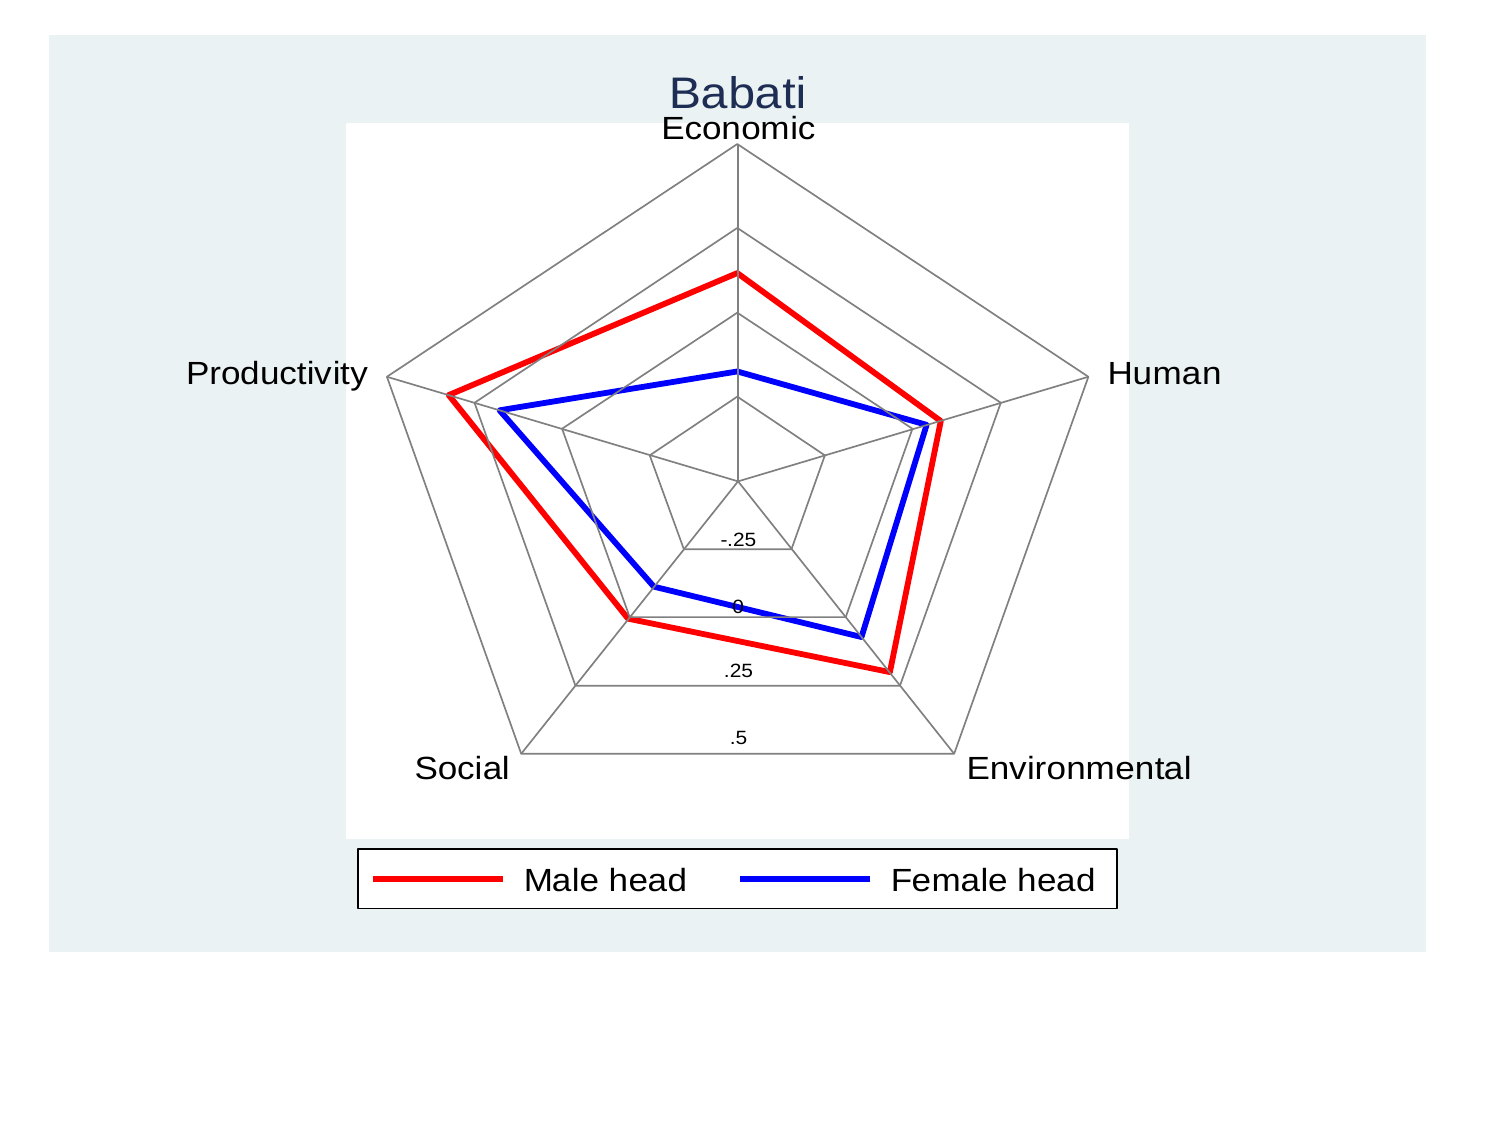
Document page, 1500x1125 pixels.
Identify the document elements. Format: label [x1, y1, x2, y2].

picture [37, 24, 1438, 963]
